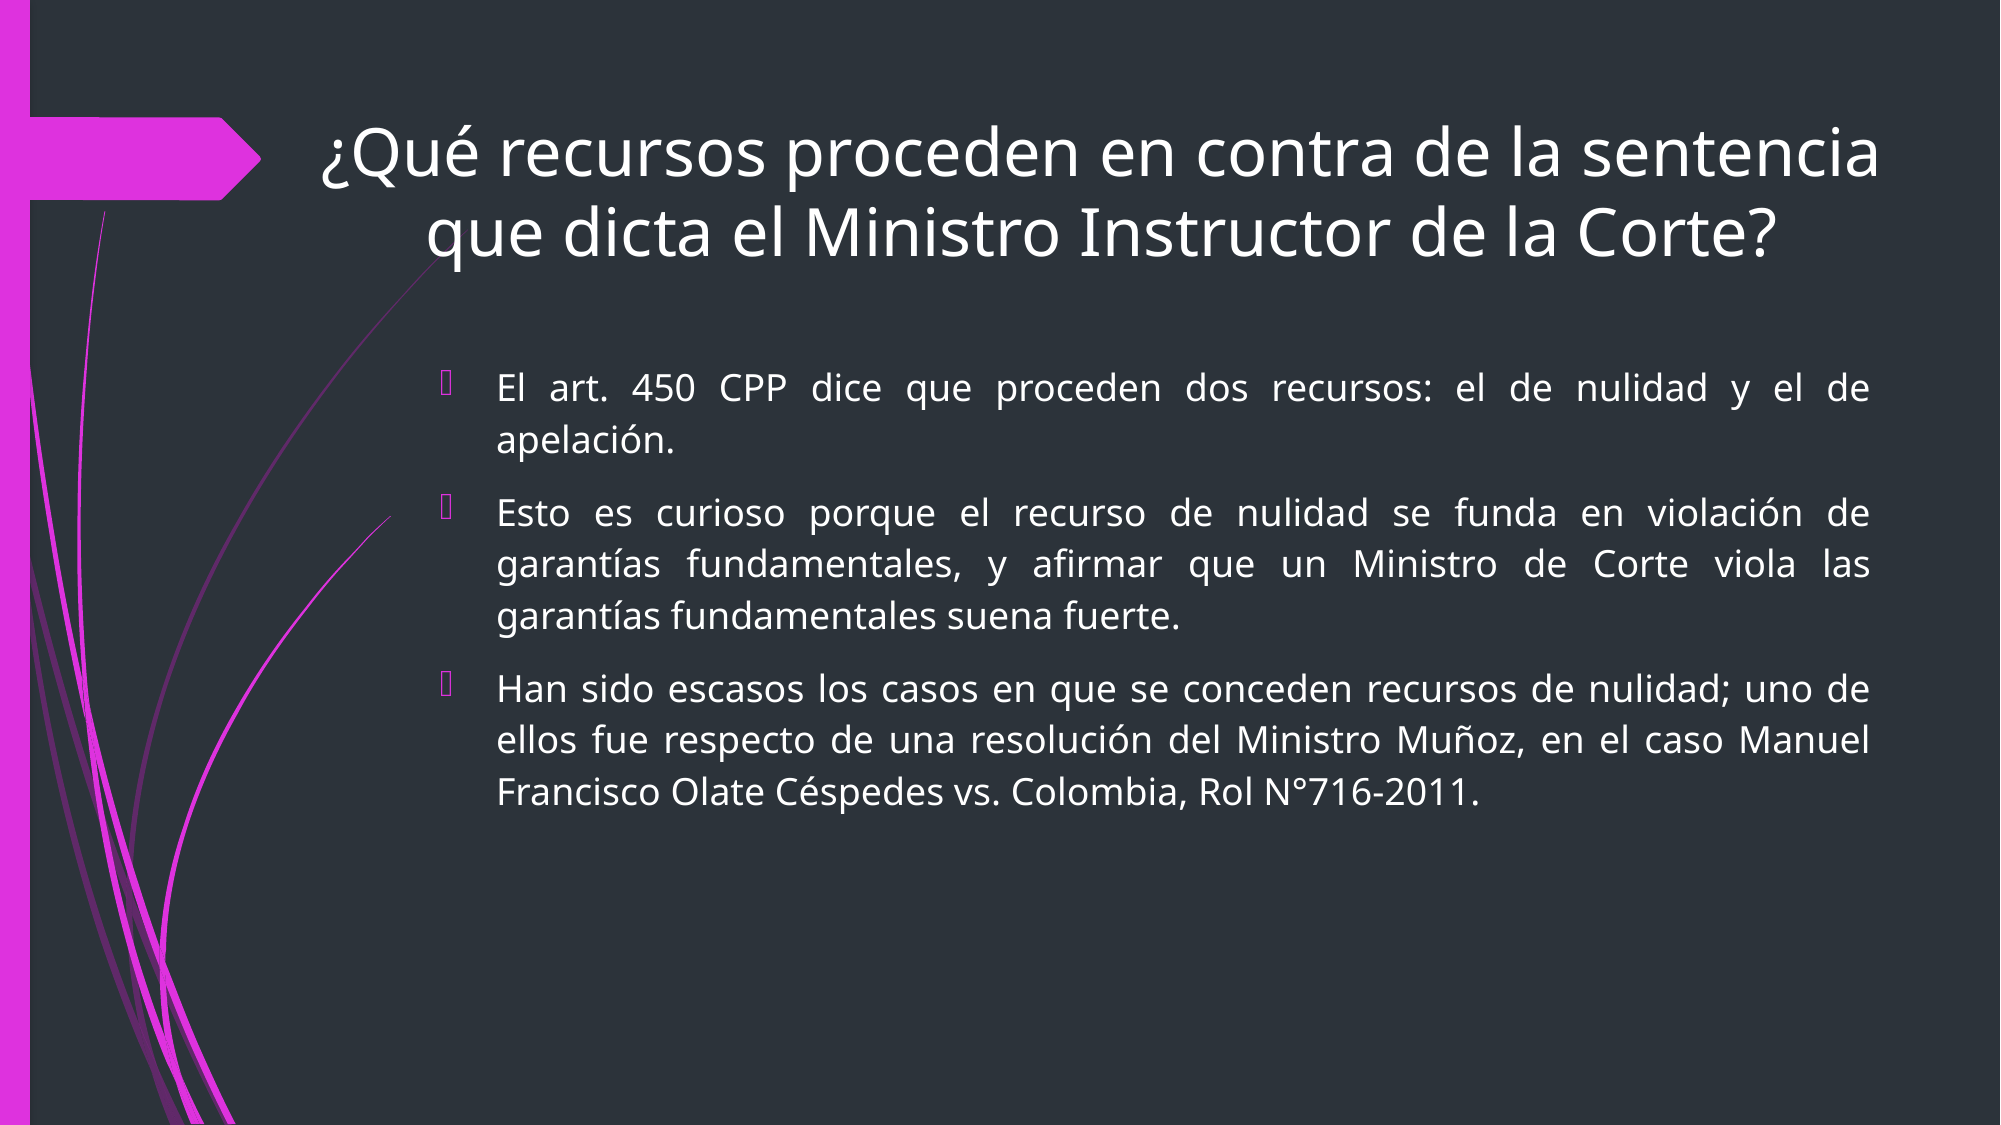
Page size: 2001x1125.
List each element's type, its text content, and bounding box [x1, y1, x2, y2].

title ¿Qué recursos proceden en contra de la sentencia que dicta el Ministro Instructor de la Corte? [247, 102, 1958, 313]
list El art. 450 CPP dice que proceden dos recursos: el de nulidad y el de apelación. Esto es curioso porque el recurso de nulidad se funda en violación de garantías fundamentales, y afirmar que un Ministro de Corte viola las garantías fundamentales suena fuerte. Han sido escasos los casos en que se conceden recursos de nulidad; uno de ellos fue respecto de una resolución del Ministro Muñoz, en el caso Manuel Francisco Olate Céspedes vs. Colombia, Rol N°716-2011. [424, 350, 1888, 970]
